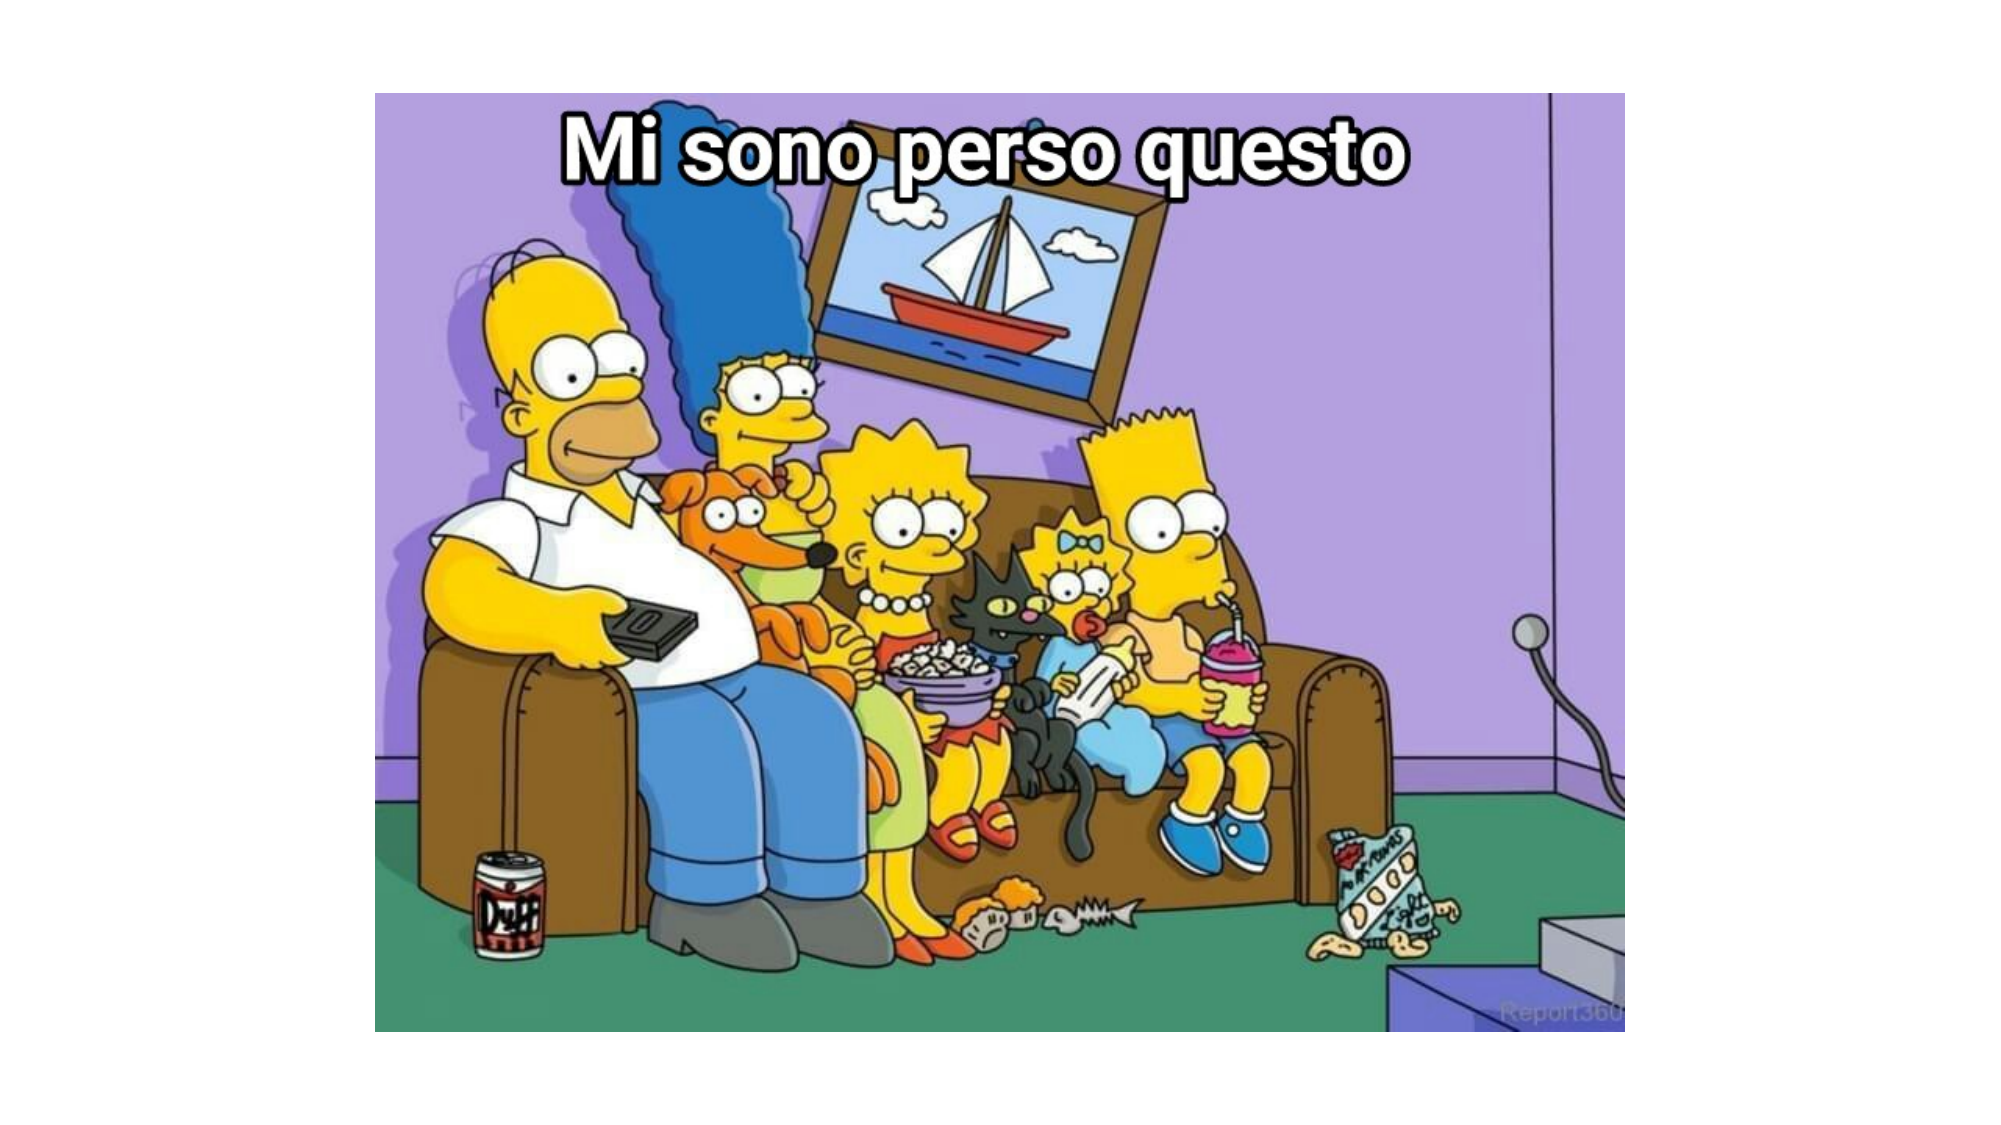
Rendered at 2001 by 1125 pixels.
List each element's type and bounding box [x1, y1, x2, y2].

picture [374, 93, 1625, 1032]
